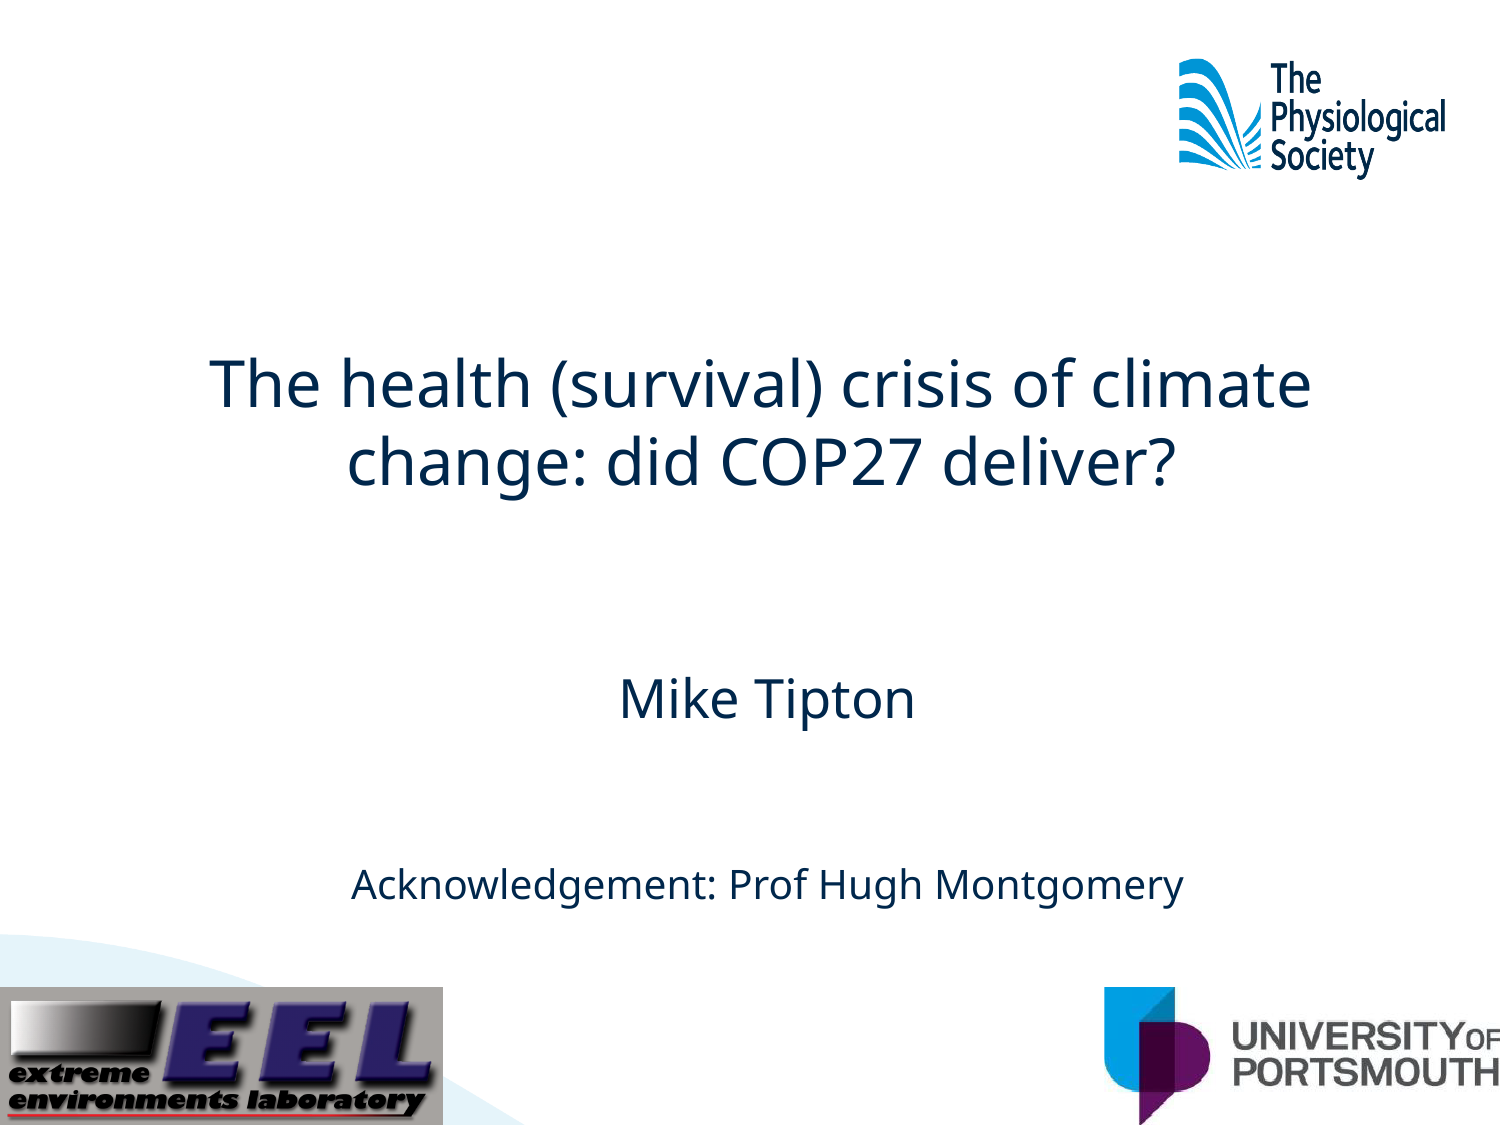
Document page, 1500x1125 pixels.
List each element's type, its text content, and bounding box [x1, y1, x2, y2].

picture [0, 0, 1500, 1125]
subtitle Mike Tipton Acknowledgement: Prof Hugh Montgomery [159, 656, 1376, 917]
title The health (survival) crisis of climate change: did COP27 deliver? [76, 271, 1447, 563]
